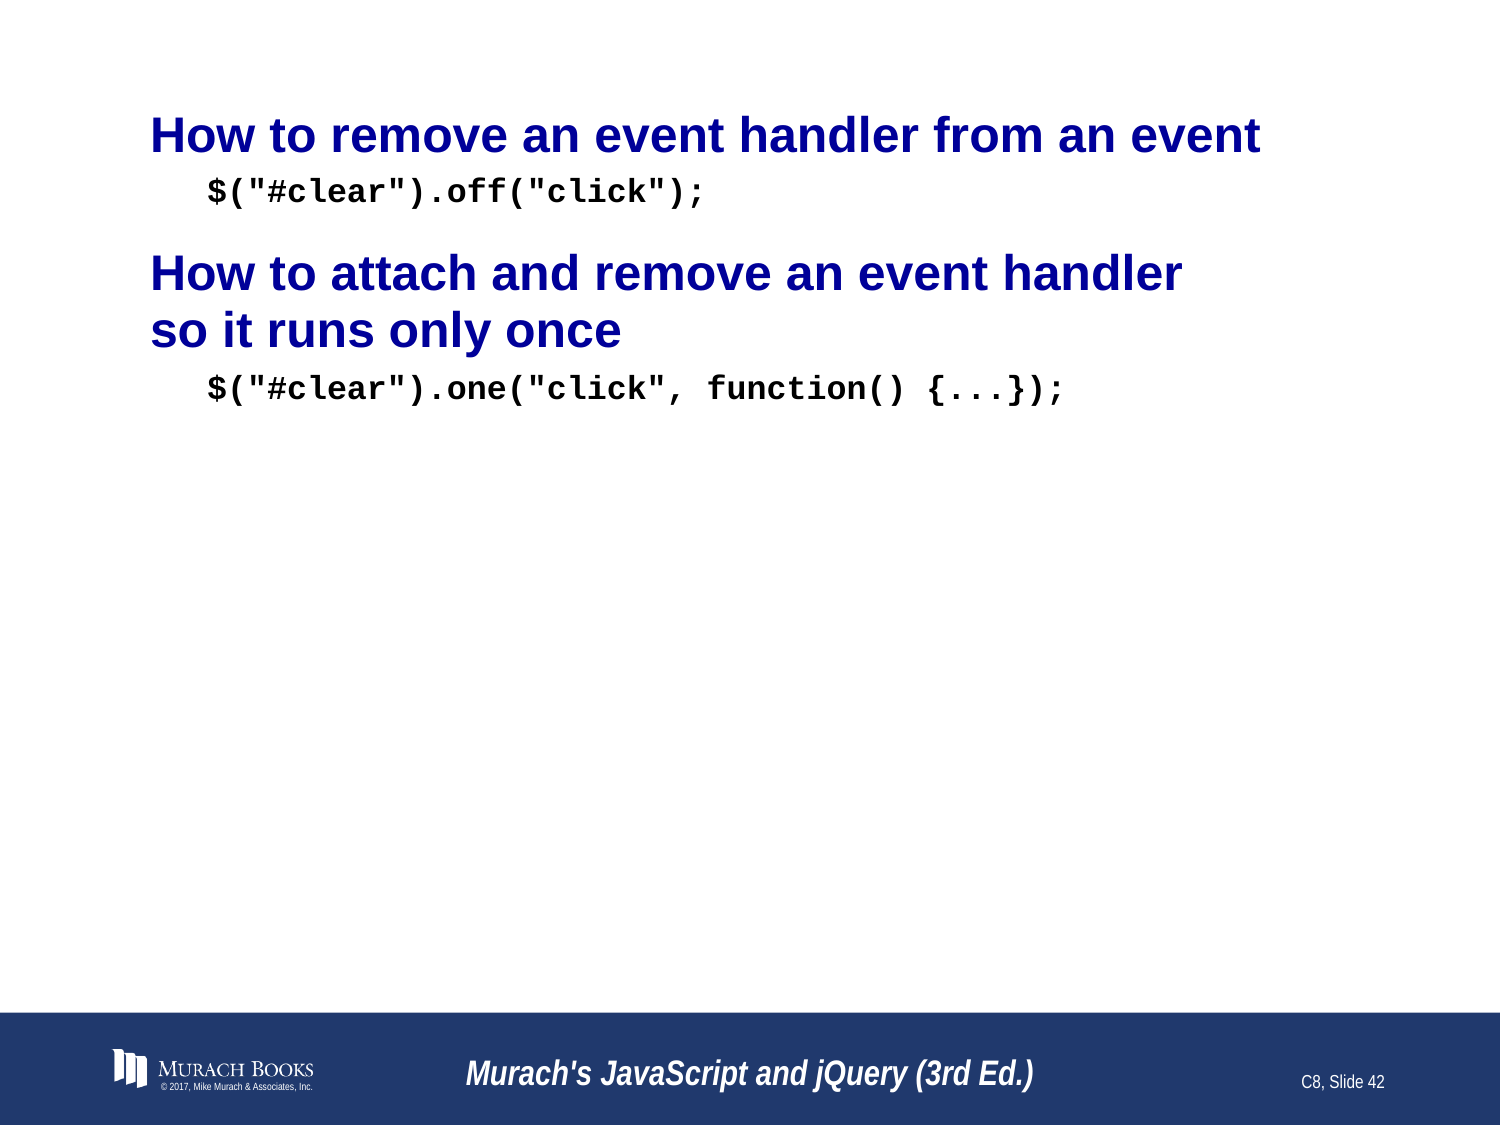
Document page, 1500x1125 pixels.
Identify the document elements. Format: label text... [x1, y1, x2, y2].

slide_number Murach's JavaScript and jQuery (3rd Ed.) [463, 1025, 1050, 1100]
title How to remove an event handler from an event [150, 102, 1350, 164]
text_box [149, 174, 1350, 410]
footer © 2017, Mike Murach & Associates, Inc. [12, 1025, 463, 1100]
slide_number C8, Slide 42 [1087, 1025, 1400, 1100]
